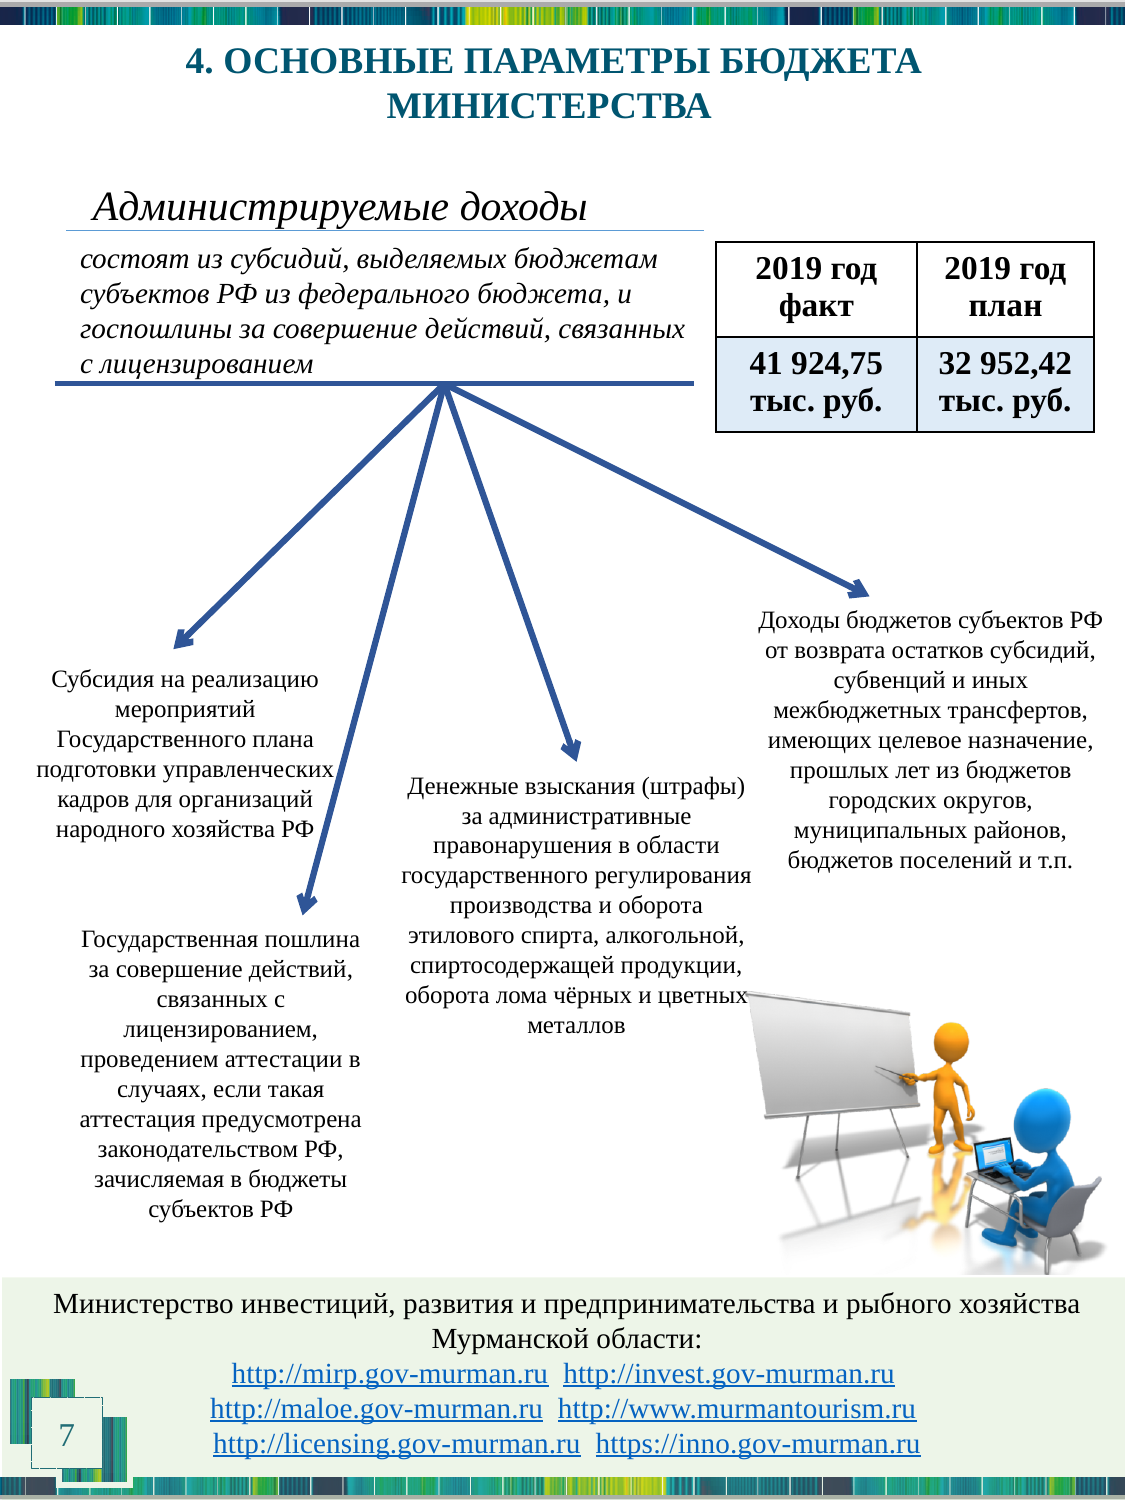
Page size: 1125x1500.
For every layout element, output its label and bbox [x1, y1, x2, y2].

picture [739, 986, 1125, 1275]
text_box [444, 383, 577, 762]
text_box [577, 383, 870, 597]
text_box [0, 0, 1125, 1500]
text_box [173, 383, 302, 650]
text_box [302, 383, 445, 916]
